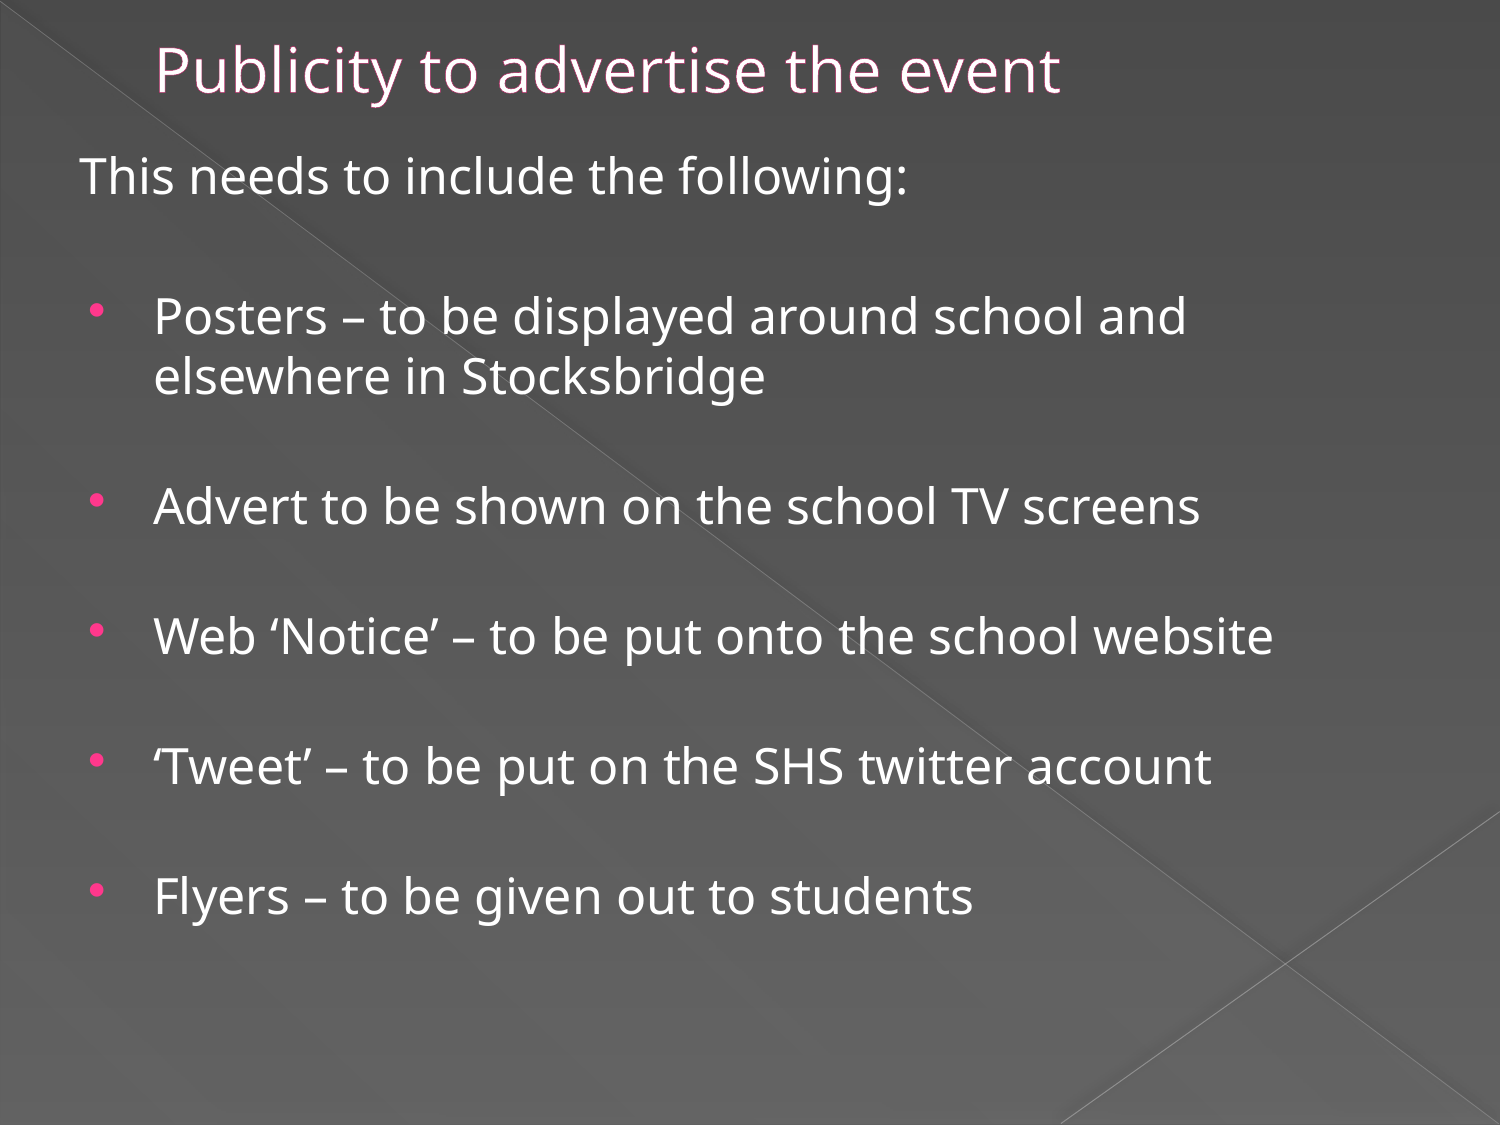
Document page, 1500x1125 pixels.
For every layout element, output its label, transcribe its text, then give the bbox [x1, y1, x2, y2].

list This needs to include the following: Posters – to be displayed around school and elsewhere in Stocksbridge Advert to be shown on the school TV screens Web ‘Notice’ – to be put onto the school website ‘Tweet’ – to be put on the SHS twitter account Flyers – to be given out to students [64, 137, 1436, 880]
title Publicity to advertise the event [75, 21, 1425, 114]
